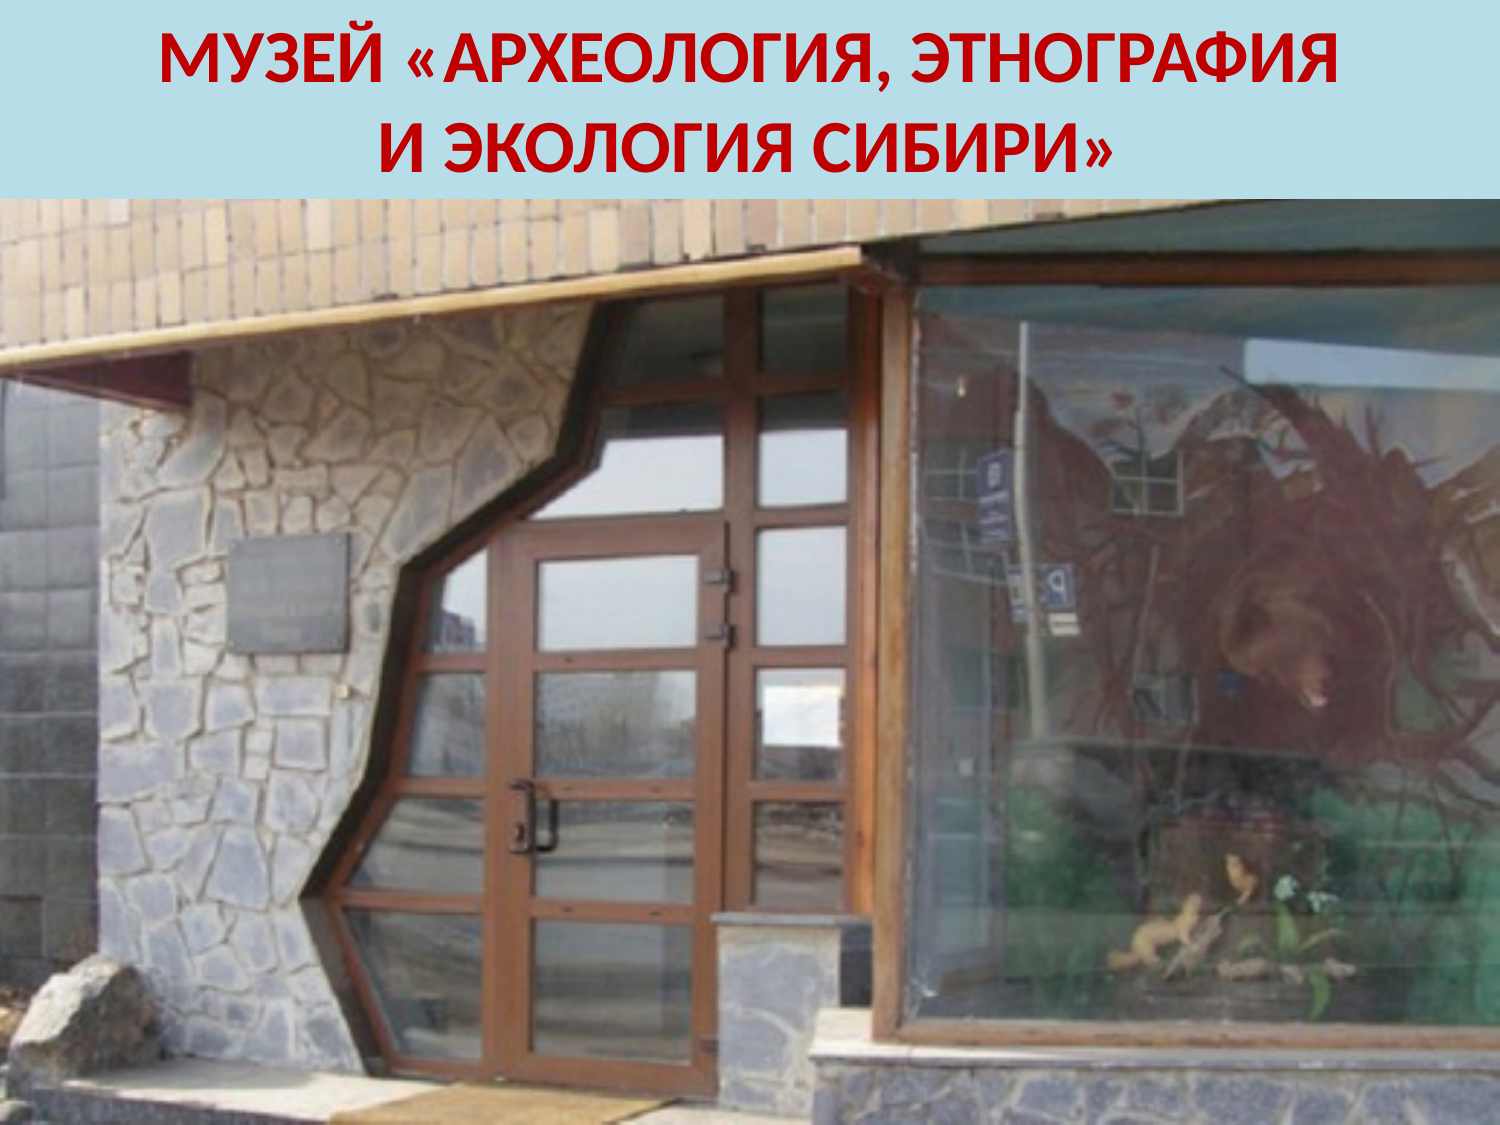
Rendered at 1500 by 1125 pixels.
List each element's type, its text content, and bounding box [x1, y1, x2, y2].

text_box МУЗЕЙ «АРХЕОЛОГИЯ, ЭТНОГРАФИЯ И ЭКОЛОГИЯ СИБИРИ» [0, 0, 1500, 195]
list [0, 199, 1500, 1125]
